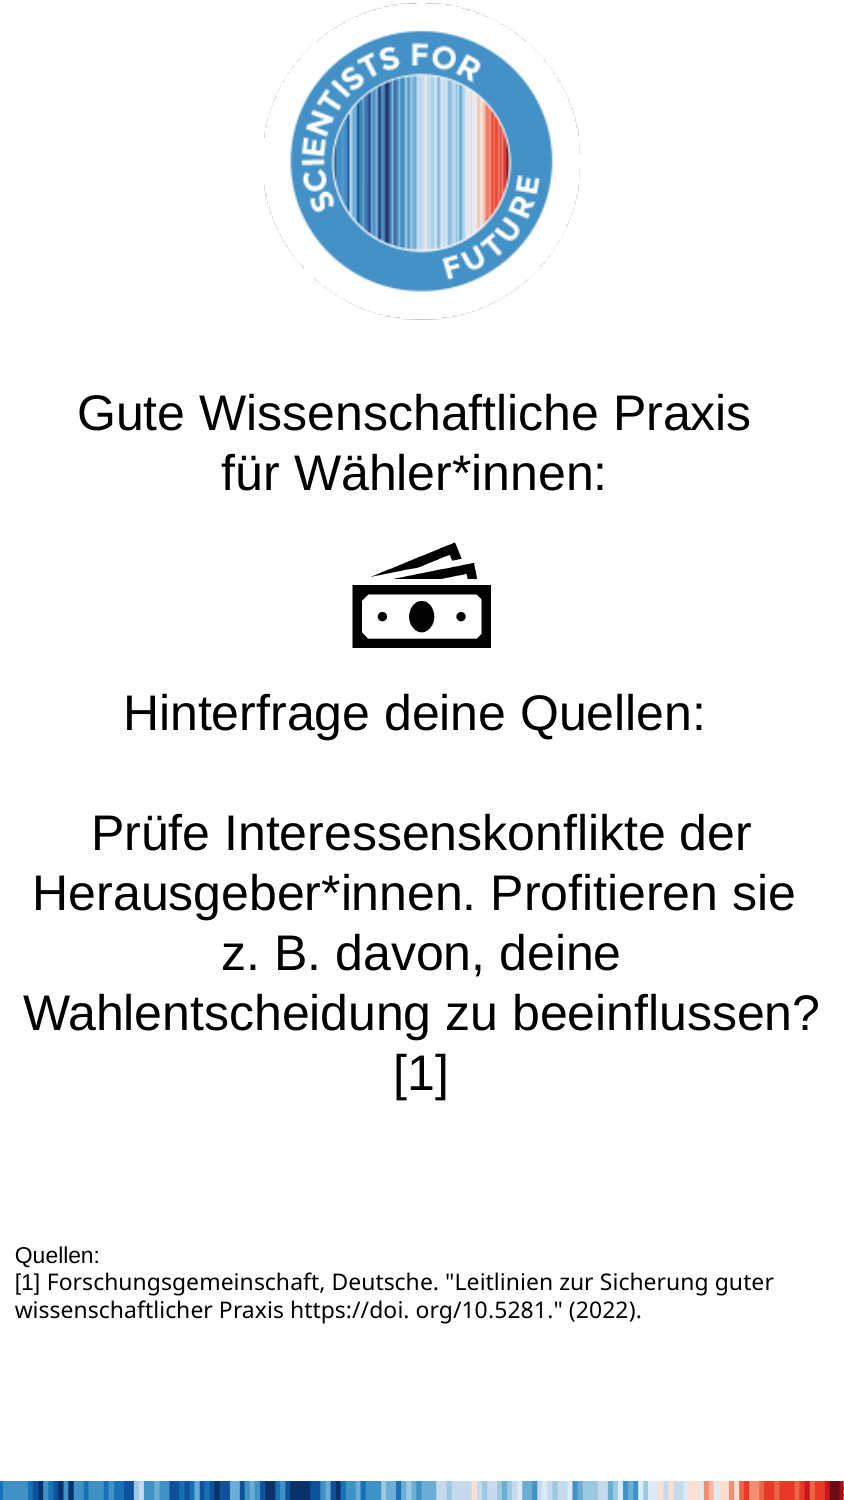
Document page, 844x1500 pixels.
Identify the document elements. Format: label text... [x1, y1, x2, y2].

picture [346, 522, 498, 674]
text_box Quellen: [1] Forschungsgemeinschaft, Deutsche. "Leitlinien zur Sicherung guter wissenschaftlicher Praxis https://doi. org/10.5281." (2022). [0, 1233, 844, 1331]
text_box Gute Wissenschaftliche Praxis für Wähler*innen: Hinterfrage deine Quellen: Prüfe Interessenskonflikte der Herausgeber*innen. Profitieren sie z. B. davon, deine Wahlentscheidung zu beeinflussen? [1] [0, 373, 844, 1109]
picture [263, 2, 581, 323]
picture [0, 1481, 844, 1500]
